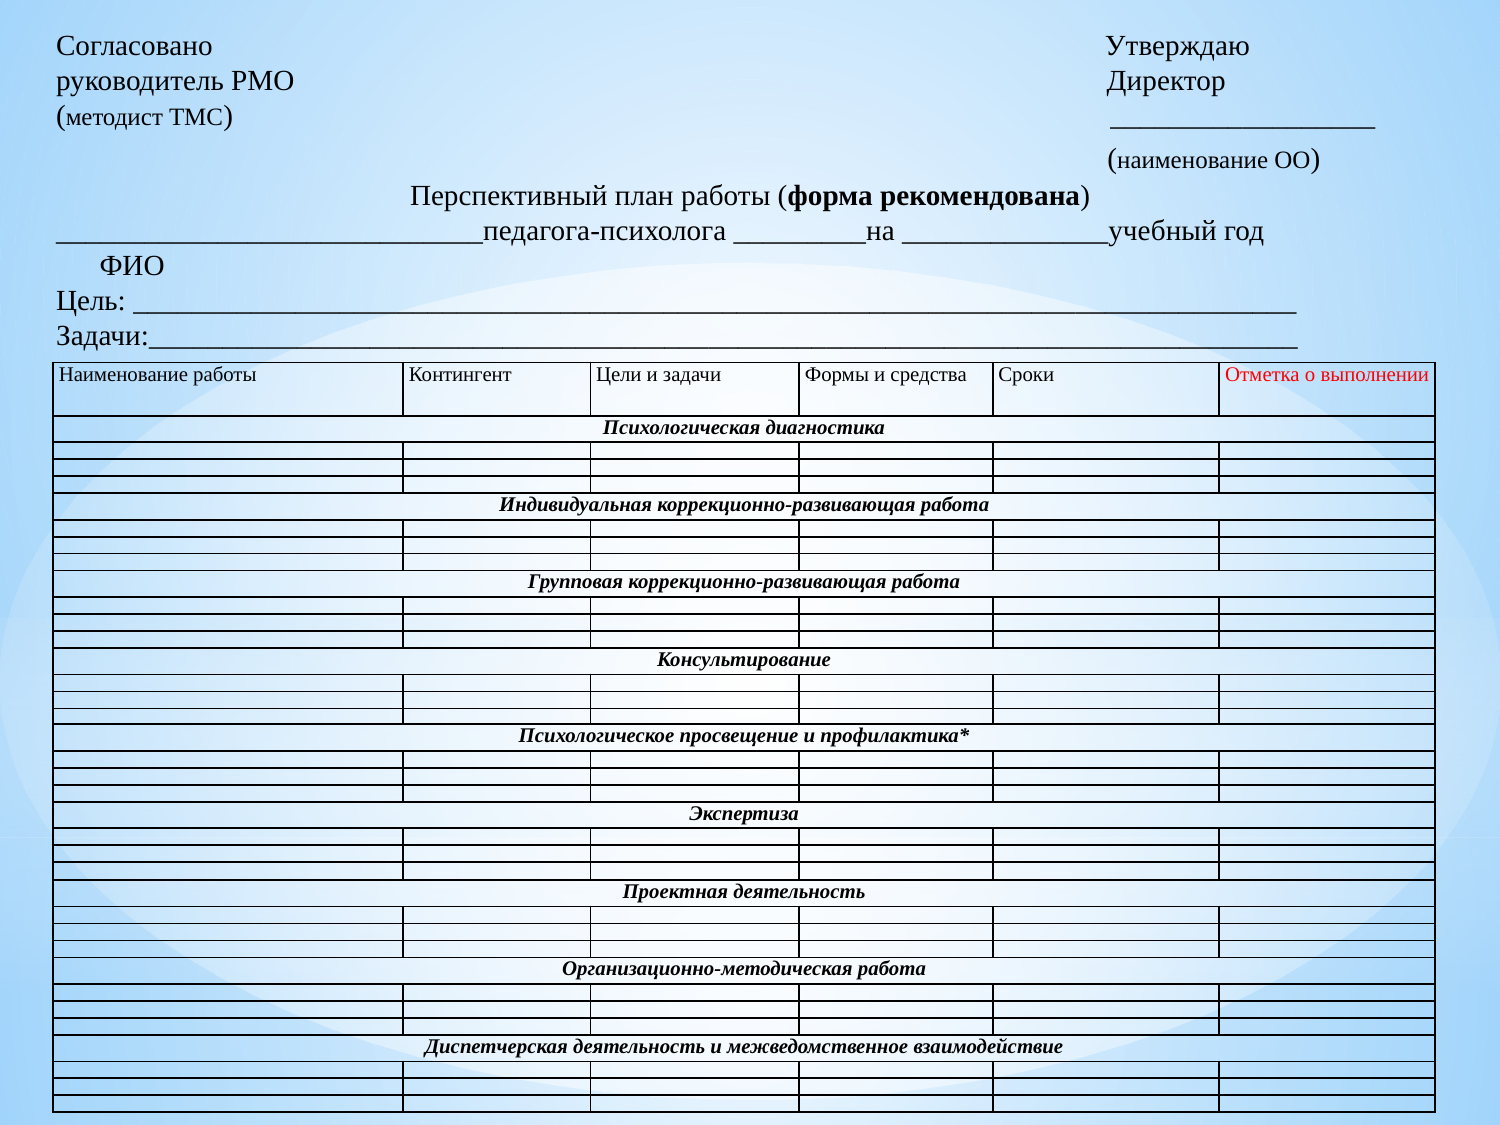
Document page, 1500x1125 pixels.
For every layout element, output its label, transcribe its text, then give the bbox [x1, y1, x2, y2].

table_cell [1220, 615, 1434, 630]
table_cell [404, 443, 590, 458]
table_cell [404, 709, 590, 723]
table_cell [591, 1062, 798, 1077]
table_cell [404, 907, 590, 923]
table_cell [54, 1062, 402, 1077]
table_cell [591, 941, 798, 957]
table_cell [800, 1019, 992, 1034]
table_cell [800, 632, 992, 647]
table_cell [54, 554, 402, 570]
table_cell [54, 863, 402, 879]
table_cell [404, 846, 590, 861]
table_cell [800, 846, 992, 861]
table_cell [994, 829, 1218, 844]
table_cell [54, 1002, 402, 1017]
table_cell [1220, 521, 1434, 536]
table_cell [404, 477, 590, 492]
table_cell [591, 538, 798, 553]
table_cell [800, 985, 992, 1000]
table_cell [404, 985, 590, 1000]
table_cell [994, 752, 1218, 767]
table_cell [994, 941, 1218, 957]
table_cell [800, 1096, 992, 1111]
table_cell [404, 941, 590, 957]
table_cell [404, 786, 590, 801]
table_cell [1220, 769, 1434, 784]
table_cell [54, 907, 402, 923]
table_cell [1220, 460, 1434, 475]
table_cell [1220, 985, 1434, 1000]
table_cell [54, 477, 402, 492]
table_cell [800, 941, 992, 957]
table_cell [800, 477, 992, 492]
table_cell [994, 598, 1218, 613]
table_cell [1220, 443, 1434, 458]
table_cell [1220, 829, 1434, 844]
table_cell Проектная деятельность [54, 881, 1434, 906]
table_header Формы и средства [800, 363, 992, 415]
table_header Отметка о выполнении [1220, 363, 1434, 415]
table_cell [591, 786, 798, 801]
table_cell [591, 1096, 798, 1111]
table_cell [404, 1096, 590, 1111]
table_cell Психологическое просвещение и профилактика* [54, 725, 1434, 750]
table_cell Консультирование [54, 649, 1434, 674]
table_cell [591, 709, 798, 723]
table_cell [994, 1019, 1218, 1034]
table_cell [54, 1019, 402, 1034]
table_cell [591, 692, 798, 708]
table_cell [591, 615, 798, 630]
table_cell [994, 846, 1218, 861]
table_cell [591, 598, 798, 613]
table_cell [404, 863, 590, 879]
table_cell [591, 924, 798, 940]
table_cell [591, 477, 798, 492]
table_header Контингент [404, 363, 590, 415]
table_cell [591, 863, 798, 879]
table_cell [994, 907, 1218, 923]
table_cell [994, 786, 1218, 801]
table_header Цели и задачи [591, 363, 798, 415]
table_cell [404, 538, 590, 553]
table_cell [800, 863, 992, 879]
table_cell [54, 692, 402, 708]
table_cell Экспертиза [54, 803, 1434, 827]
table_cell [800, 598, 992, 613]
table_cell [54, 846, 402, 861]
table_cell [800, 1079, 992, 1094]
table_cell [994, 769, 1218, 784]
table_cell [994, 632, 1218, 647]
table_cell [800, 786, 992, 801]
table_cell [1220, 675, 1434, 691]
table_cell Индивидуальная коррекционно-развивающая работа [54, 494, 1434, 519]
table_cell [994, 924, 1218, 940]
table_cell [591, 907, 798, 923]
table_cell [404, 632, 590, 647]
table_cell [1220, 846, 1434, 861]
table_cell [591, 554, 798, 570]
table_cell [54, 786, 402, 801]
table_cell [1220, 1079, 1434, 1094]
table_cell [404, 460, 590, 475]
table_cell [404, 924, 590, 940]
table_cell [54, 538, 402, 553]
table_cell [591, 1019, 798, 1034]
table_cell Организационно-методическая работа [54, 958, 1434, 983]
table_cell [1220, 598, 1434, 613]
table_cell [800, 521, 992, 536]
table_cell [994, 443, 1218, 458]
table_cell [800, 554, 992, 570]
table_cell [591, 675, 798, 691]
table_cell [800, 443, 992, 458]
table_cell [591, 443, 798, 458]
table_cell [800, 460, 992, 475]
table_header Наименование работы [54, 363, 402, 415]
table_cell [54, 941, 402, 957]
table_cell [1220, 1002, 1434, 1017]
table_cell [800, 1062, 992, 1077]
table_cell [404, 1019, 590, 1034]
table_cell [591, 521, 798, 536]
table_header Сроки [994, 363, 1218, 415]
table_cell [994, 1096, 1218, 1111]
table_cell [1220, 692, 1434, 708]
table_cell [591, 752, 798, 767]
table_cell [1220, 863, 1434, 879]
table_cell [404, 554, 590, 570]
table_cell [591, 846, 798, 861]
table_cell [404, 1062, 590, 1077]
table_cell [404, 829, 590, 844]
table_cell [54, 985, 402, 1000]
table_cell [994, 538, 1218, 553]
table_cell [404, 598, 590, 613]
table_cell [54, 598, 402, 613]
table_cell [1220, 538, 1434, 553]
table_cell [1220, 1062, 1434, 1077]
table_cell [54, 1079, 402, 1094]
table_cell [404, 1079, 590, 1094]
table_cell [1220, 752, 1434, 767]
table_cell [994, 1002, 1218, 1017]
table_cell [800, 829, 992, 844]
table_cell [994, 460, 1218, 475]
table_cell [1220, 1019, 1434, 1034]
table_cell [54, 752, 402, 767]
table_cell [54, 769, 402, 784]
table_cell [800, 769, 992, 784]
table_cell [54, 632, 402, 647]
table_cell Психологическая диагностика [54, 417, 1434, 441]
table_cell [1220, 632, 1434, 647]
table_cell [591, 1079, 798, 1094]
table_cell [404, 1002, 590, 1017]
table_cell [54, 675, 402, 691]
table_cell [591, 460, 798, 475]
table_cell [800, 1002, 992, 1017]
table_cell [1220, 924, 1434, 940]
table_cell [994, 709, 1218, 723]
table_cell [404, 769, 590, 784]
table_cell [591, 769, 798, 784]
table_cell [994, 675, 1218, 691]
text_box Согласовано Утверждаю руководитель РМО Директор (методист ТМС) __________________ (наименование ОО) Перспективный план работы (форма рекомендована) _____________________________педагога-психолога _________на ______________учебный год ФИО Цель: _______________________________________________________________________________ Задачи:______________________________________________________________________________ [41, 19, 1459, 359]
table_cell [404, 615, 590, 630]
table_cell [1220, 941, 1434, 957]
table_cell [1220, 907, 1434, 923]
table_cell [54, 615, 402, 630]
table_cell [1220, 477, 1434, 492]
table_cell [800, 675, 992, 691]
table_cell [994, 615, 1218, 630]
table_cell [800, 752, 992, 767]
table_cell [54, 924, 402, 940]
table_cell [800, 709, 992, 723]
table_cell [994, 1079, 1218, 1094]
table_cell [54, 1096, 402, 1111]
table_cell [994, 521, 1218, 536]
table_cell [54, 521, 402, 536]
table_cell [54, 443, 402, 458]
table_cell [404, 675, 590, 691]
table_cell [591, 1002, 798, 1017]
table_cell [404, 692, 590, 708]
table_cell [800, 538, 992, 553]
table_cell [994, 863, 1218, 879]
table_cell [994, 554, 1218, 570]
table_cell [1220, 786, 1434, 801]
table_cell Групповая коррекционно-развивающая работа [54, 571, 1434, 596]
table_cell [800, 615, 992, 630]
table_cell Диспетчерская деятельность и межведомственное взаимодействие [54, 1036, 1434, 1061]
table_cell [1220, 554, 1434, 570]
table_cell [591, 829, 798, 844]
table_cell [994, 985, 1218, 1000]
table_cell [591, 632, 798, 647]
table_cell [800, 907, 992, 923]
table_cell [800, 924, 992, 940]
table_cell [54, 460, 402, 475]
table_cell [994, 477, 1218, 492]
table_cell [54, 829, 402, 844]
table_cell [994, 692, 1218, 708]
table_cell [1220, 709, 1434, 723]
table_cell [591, 985, 798, 1000]
table_cell [404, 752, 590, 767]
table_cell [1220, 1096, 1434, 1111]
table_cell [800, 692, 992, 708]
table_cell [54, 709, 402, 723]
table_cell [994, 1062, 1218, 1077]
table_cell [404, 521, 590, 536]
